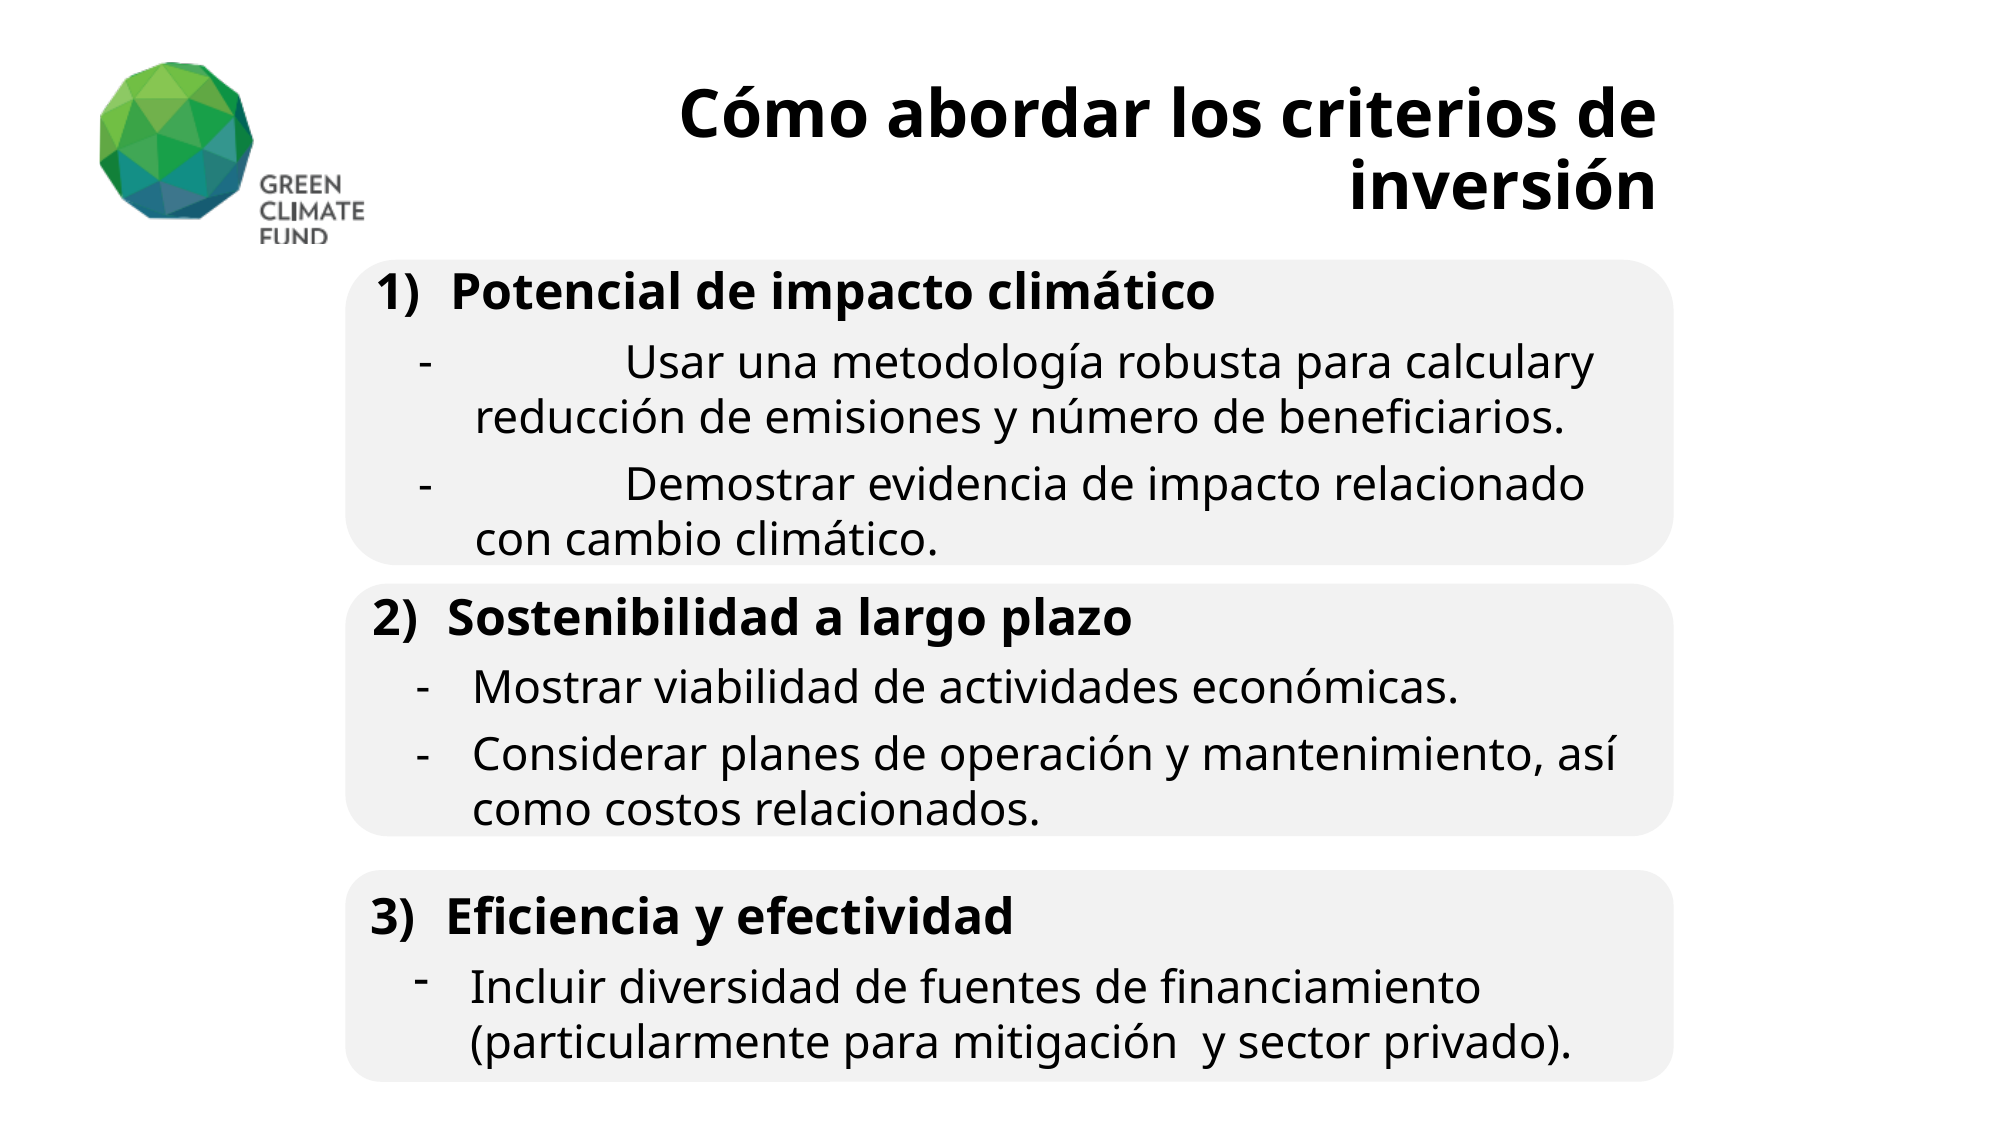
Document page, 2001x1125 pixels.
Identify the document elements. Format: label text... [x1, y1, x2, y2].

text_box Potencial de impacto climático Usar una metodología robusta para calculary reducción de emisiones y número de beneficiarios. Demostrar evidencia de impacto relacionado con cambio climático. [343, 257, 1676, 568]
title Cómo abordar los criterios de inversión [590, 29, 1674, 274]
text_box Eficiencia y efectividad Incluir diversidad de fuentes de financiamiento (particularmente para mitigación y sector privado). [343, 868, 1676, 1084]
text_box Sostenibilidad a largo plazo Mostrar viabilidad de actividades económicas. Considerar planes de operación y mantenimiento, así como costos relacionados. [343, 581, 1676, 839]
